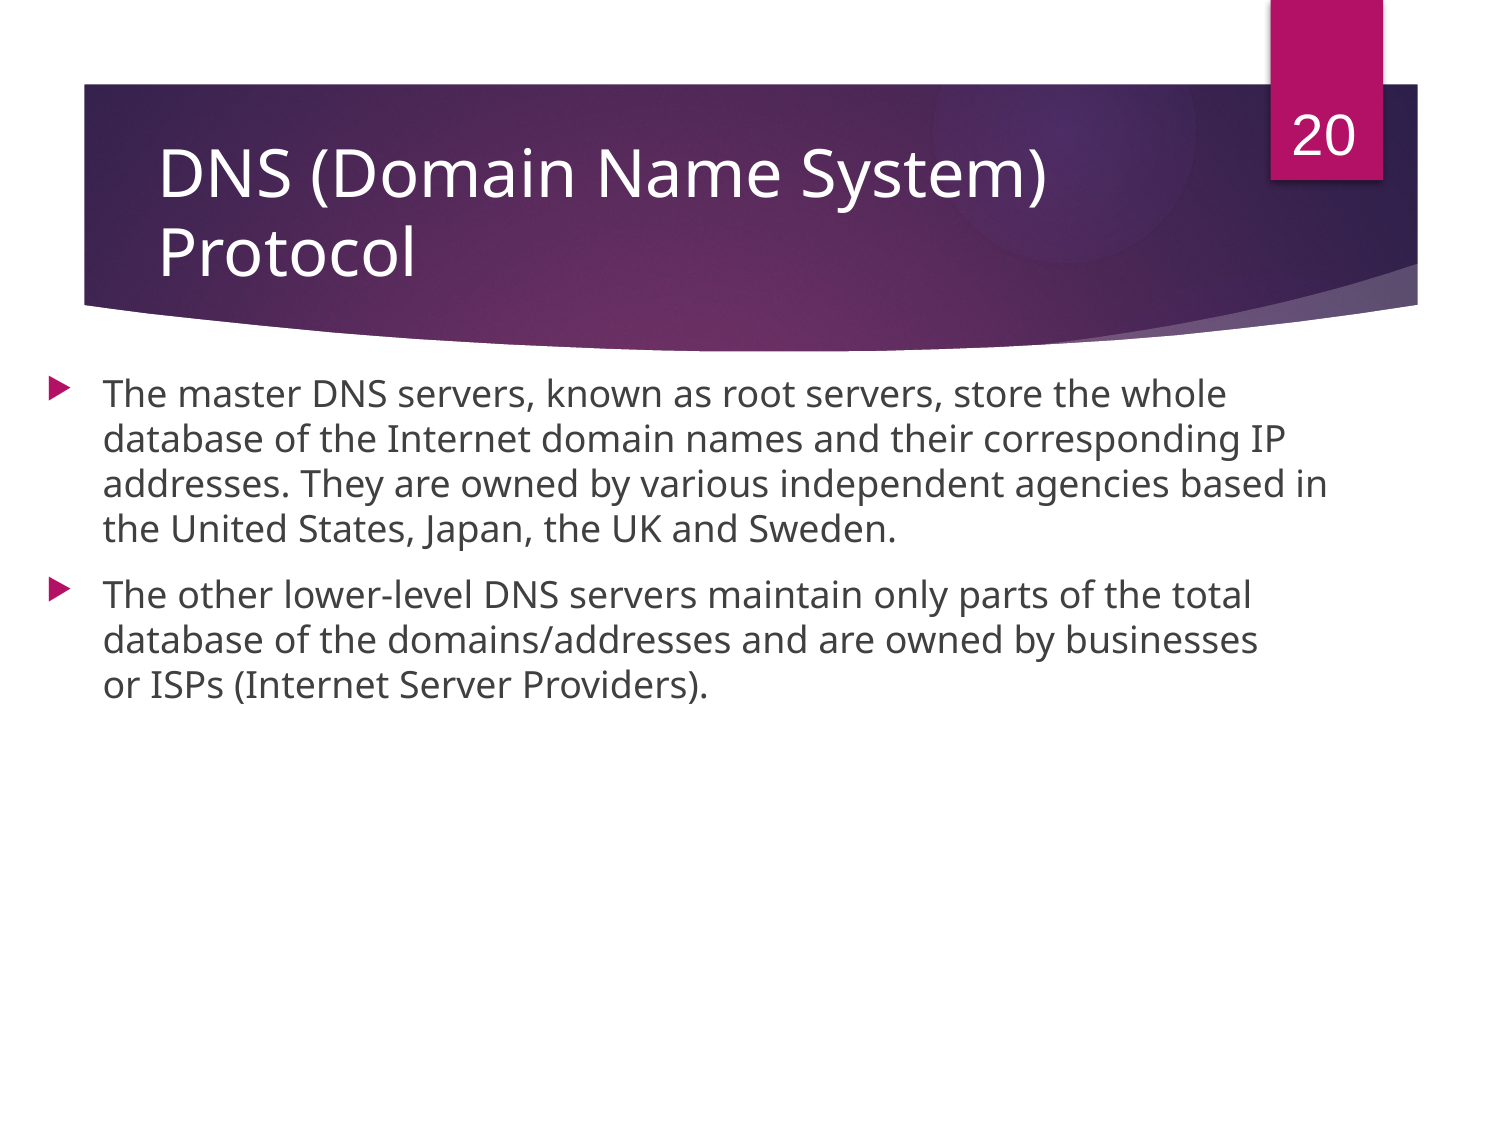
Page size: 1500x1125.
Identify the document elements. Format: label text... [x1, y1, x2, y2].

list The master DNS servers, known as root servers, store the whole database of the Internet domain names and their corresponding IP addresses. They are owned by various independent agencies based in the United States, Japan, the UK and Sweden. The other lower-level DNS servers maintain only parts of the total database of the domains/addresses and are owned by businesses or ISPs (Internet Server Providers). [31, 362, 1390, 992]
title DNS (Domain Name System) Protocol [142, 152, 1183, 269]
slide_number 20 [1259, 48, 1390, 175]
